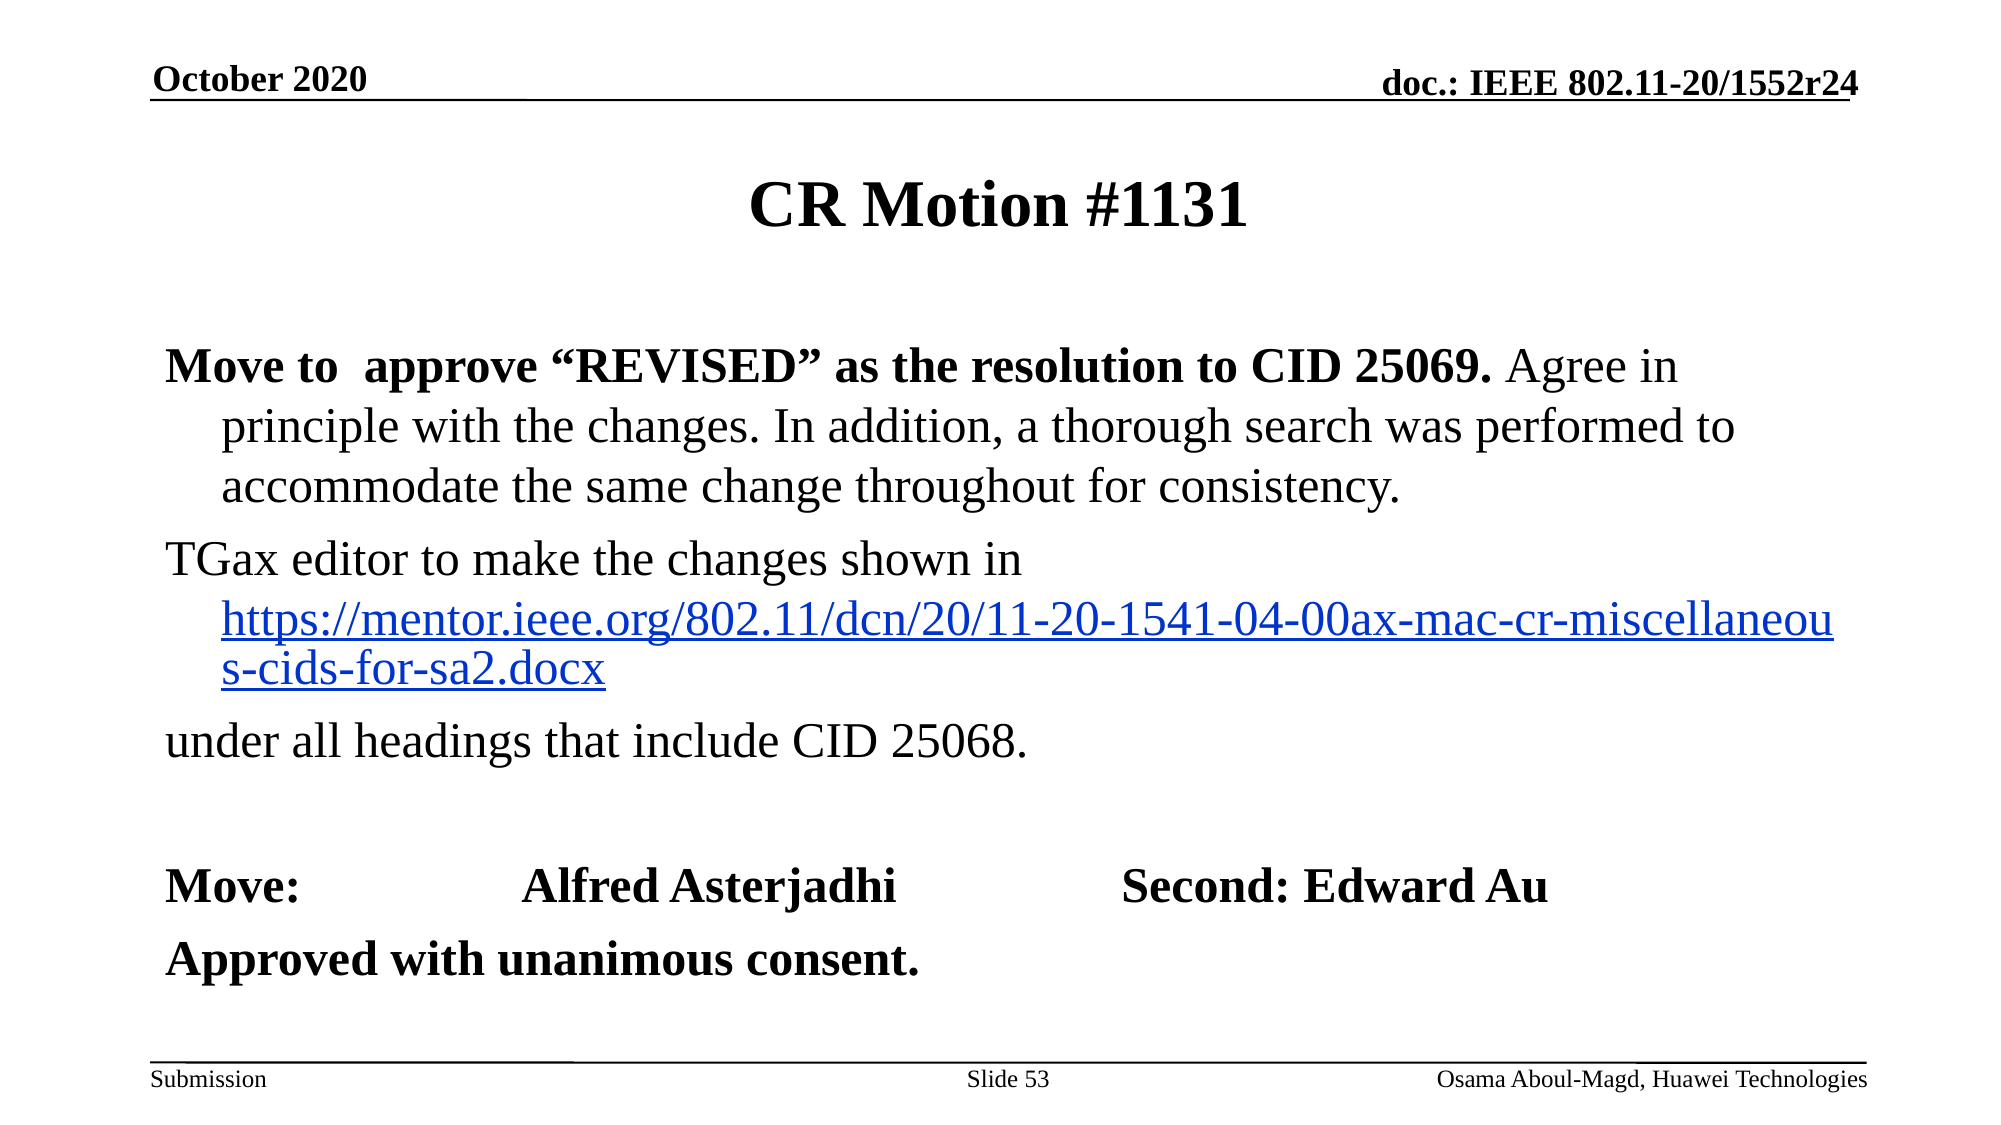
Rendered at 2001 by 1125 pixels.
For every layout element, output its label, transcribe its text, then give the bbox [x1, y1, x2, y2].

list Move to approve “REVISED” as the resolution to CID 25069. Agree in principle with the changes. In addition, a thorough search was performed to accommodate the same change throughout for consistency. TGax editor to make the changes shown in https://mentor.ieee.org/802.11/dcn/20/11-20-1541-04-00ax-mac-cr-miscellaneous-cids-for-sa2.docx under all headings that include CID 25068. Move: Alfred Asterjadhi Second: Edward Au Approved with unanimous consent. [149, 324, 1850, 1000]
slide_number Slide 53 [950, 1061, 1067, 1123]
title CR Motion #1131 [149, 112, 1850, 288]
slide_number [152, 54, 563, 100]
footer Osama Aboul-Magd, Huawei Technologies [1171, 1061, 1869, 1093]
